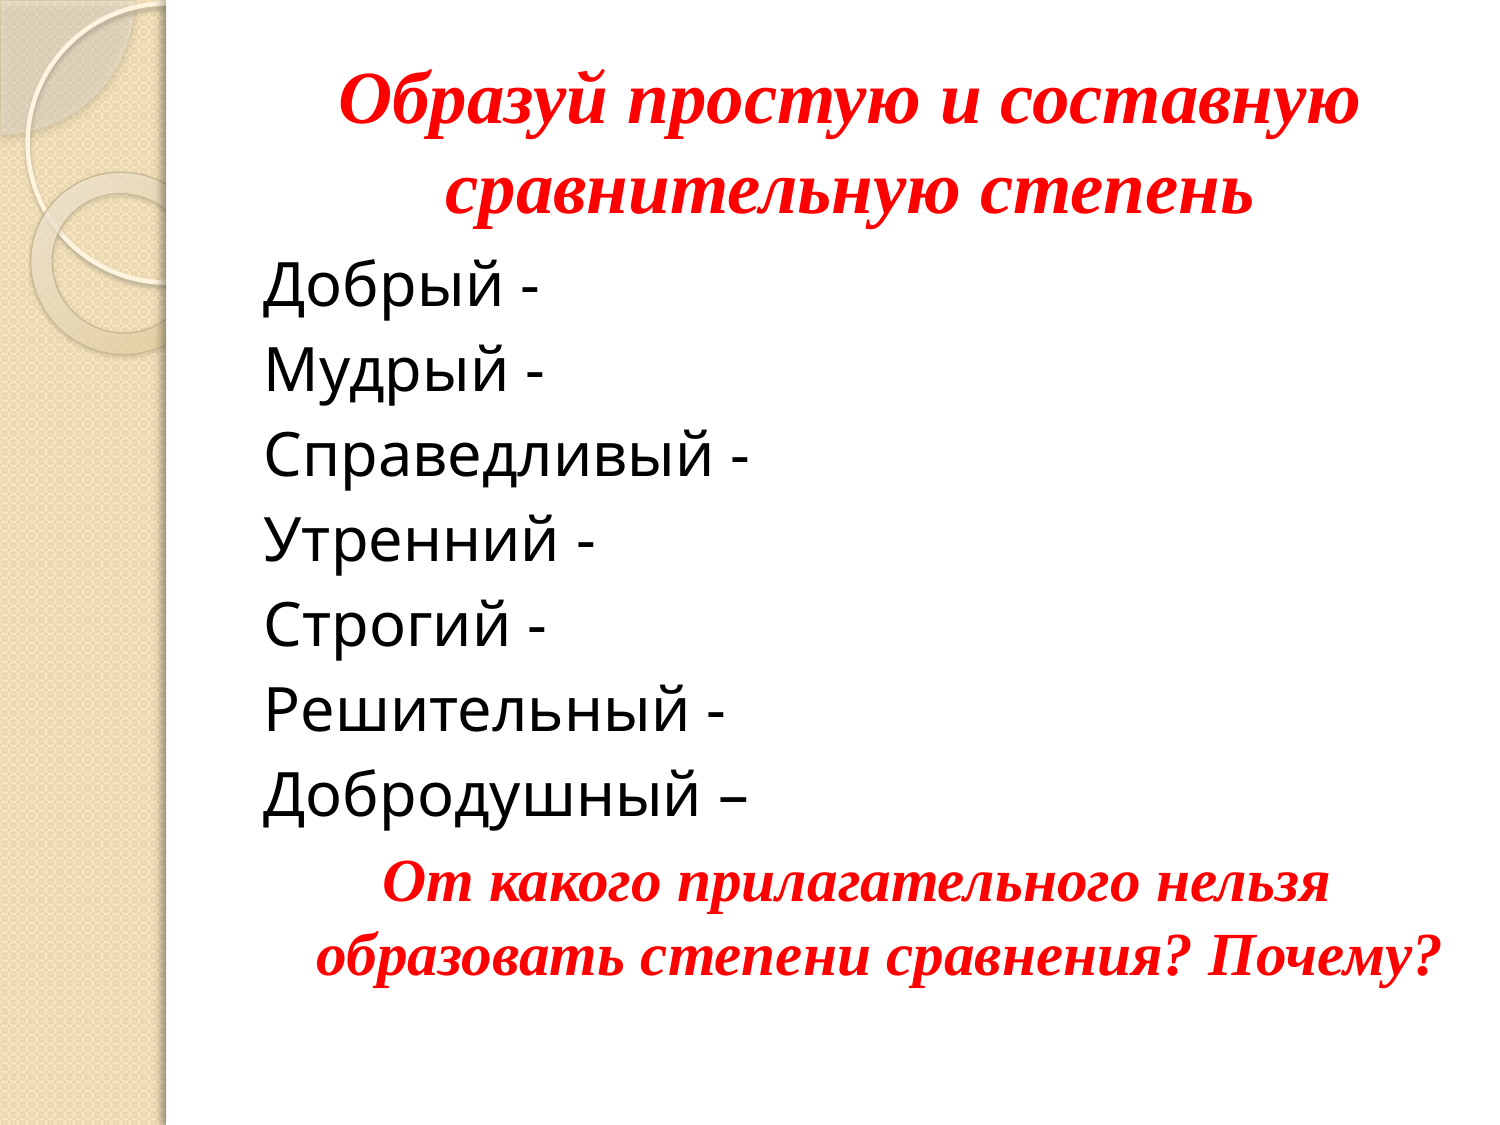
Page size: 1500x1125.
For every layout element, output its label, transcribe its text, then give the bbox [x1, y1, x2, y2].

list Добрый - Мудрый - Справедливый - Утренний - Строгий - Решительный - Добродушный – От какого прилагательного нельзя образовать степени сравнения? Почему? [235, 237, 1466, 1025]
title Образуй простую и составную сравнительную степень [235, 45, 1466, 233]
